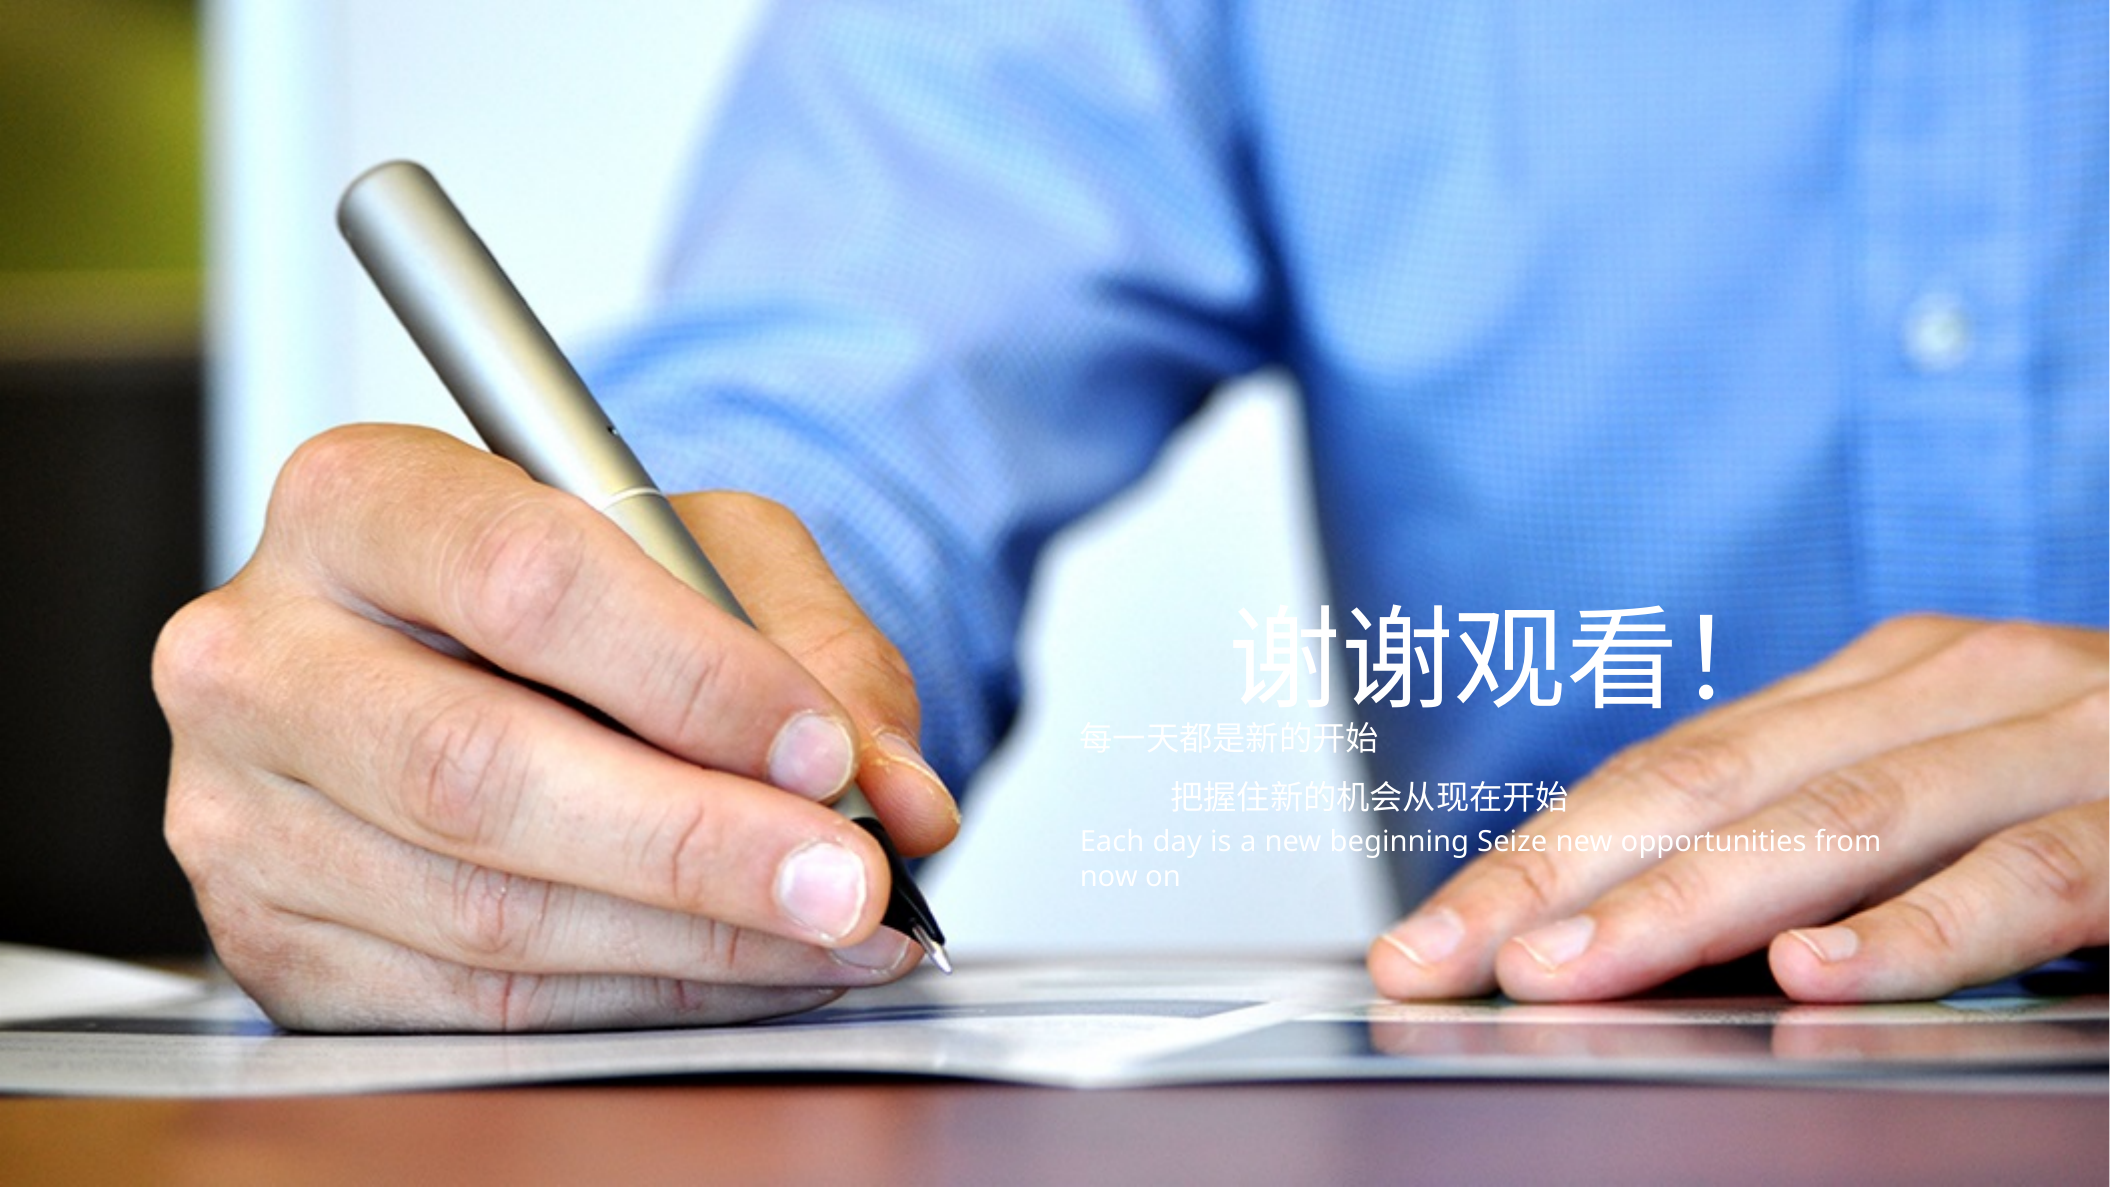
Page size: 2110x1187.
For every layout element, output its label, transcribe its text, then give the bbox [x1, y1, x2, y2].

text_box 每一天都是新的开始 把握住新的机会从现在开始 [1068, 691, 1623, 822]
text_box [0, 0, 2110, 1187]
text_box Each day is a new beginning Seize new opportunities from now on [1068, 816, 1894, 898]
text_box 谢谢观看！ [1217, 581, 1803, 728]
